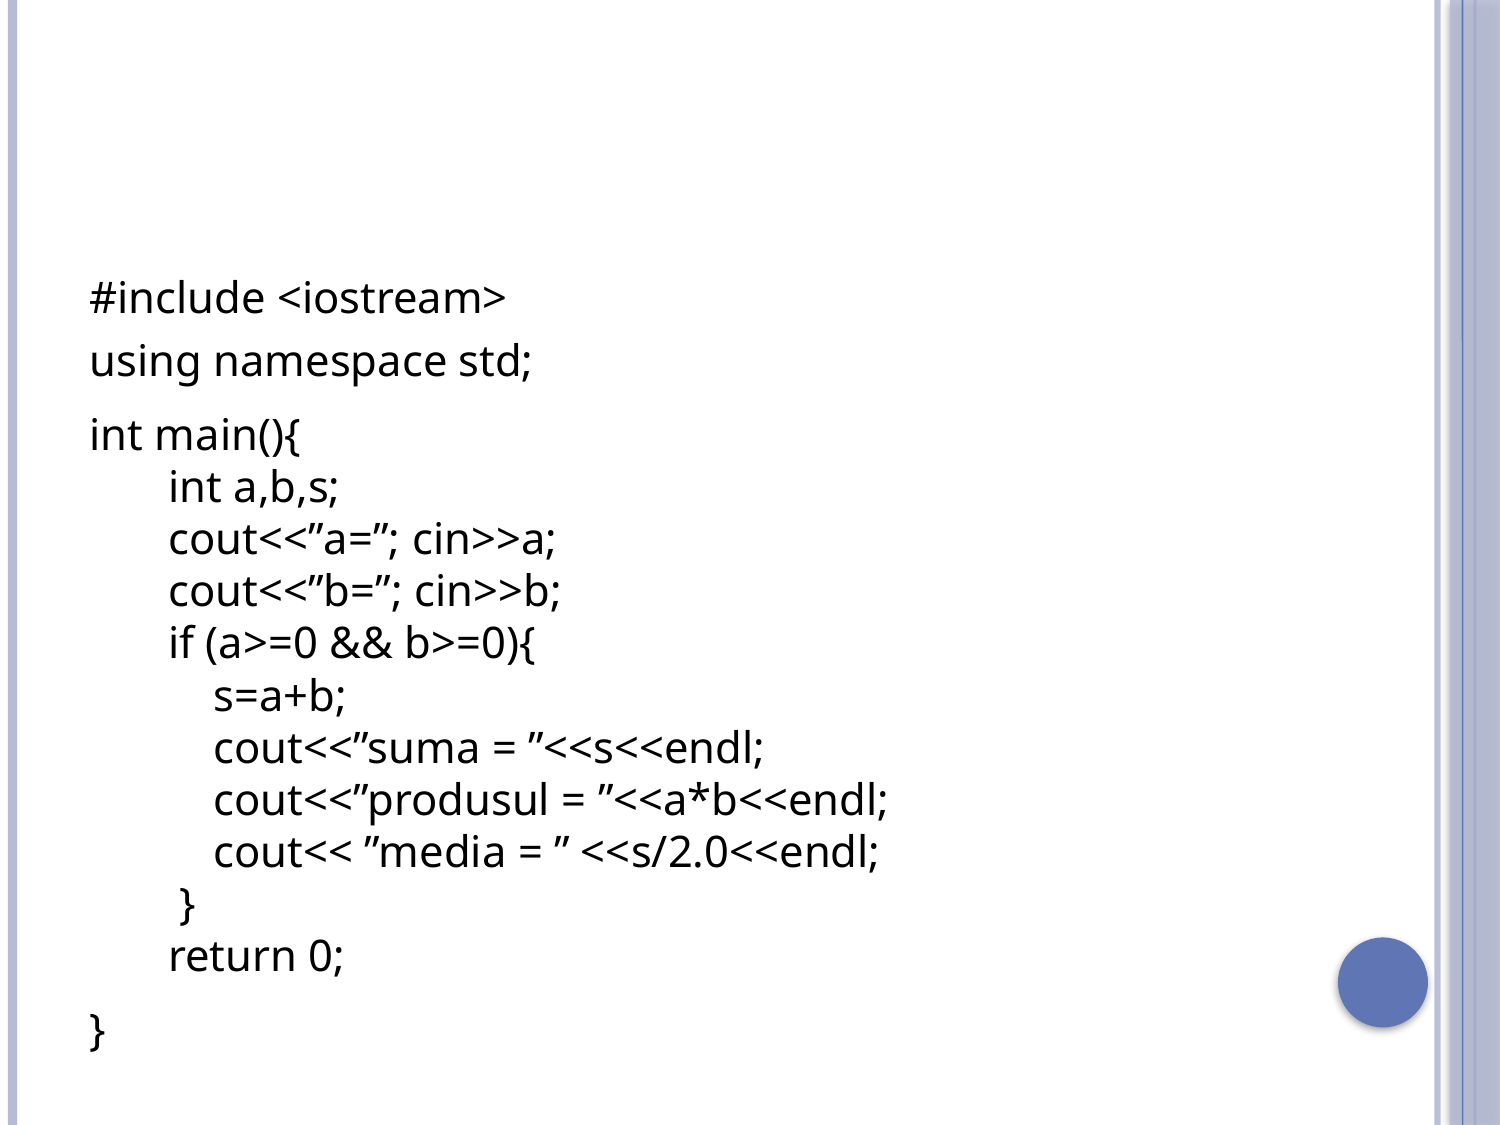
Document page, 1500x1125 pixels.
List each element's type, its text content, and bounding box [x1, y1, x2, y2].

list #include <iostream> using namespace std; int main(){ int a,b,s; cout<<”a=”; cin>>a; cout<<”b=”; cin>>b; if (a>=0 && b>=0){ s=a+b; cout<<”suma = ”<<s<<endl; cout<<”produsul = ”<<a*b<<endl; cout<< ”media = ” <<s/2.0<<endl; } return 0; } [75, 262, 1300, 1062]
